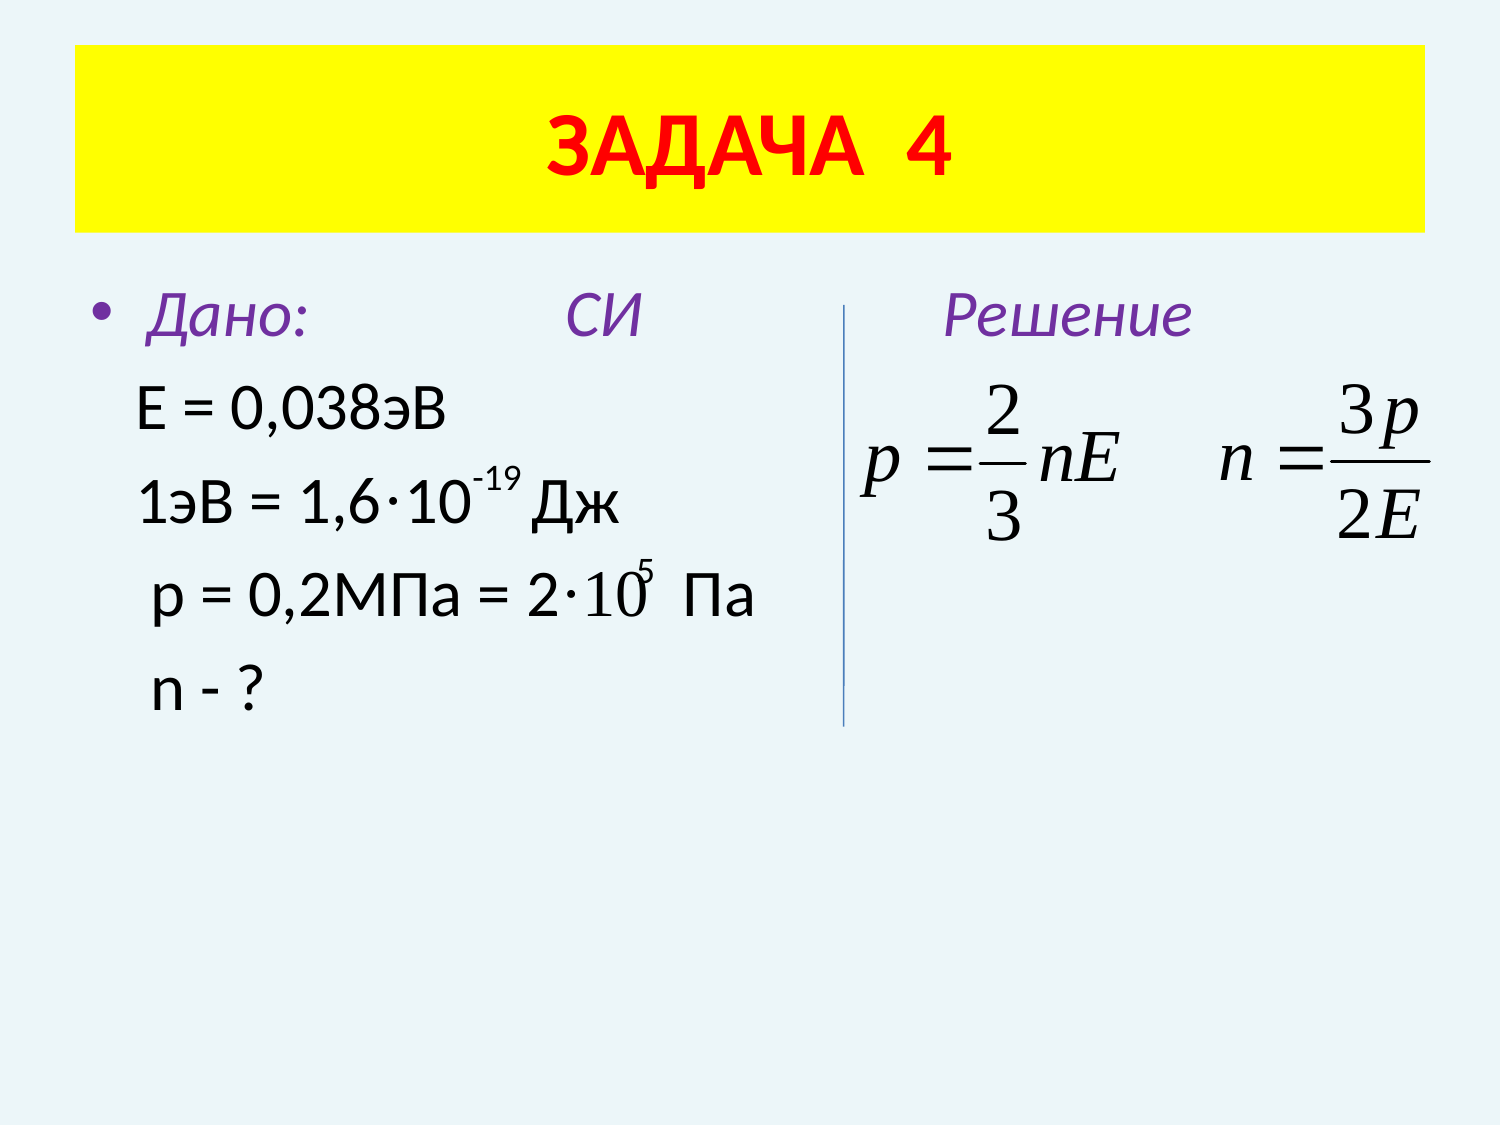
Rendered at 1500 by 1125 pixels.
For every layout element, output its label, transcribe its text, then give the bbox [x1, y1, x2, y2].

title ЗАДАЧА 4 [75, 45, 1425, 233]
text_box -19 [457, 445, 537, 505]
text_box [843, 362, 1138, 557]
list Дано: СИ Решение Е = 0,038эВ 1эВ = 1,6·10 Дж р = 0,2МПа = 2·10 Па n - ? [75, 262, 1425, 1005]
text_box 5 [621, 538, 671, 599]
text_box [1206, 362, 1448, 555]
